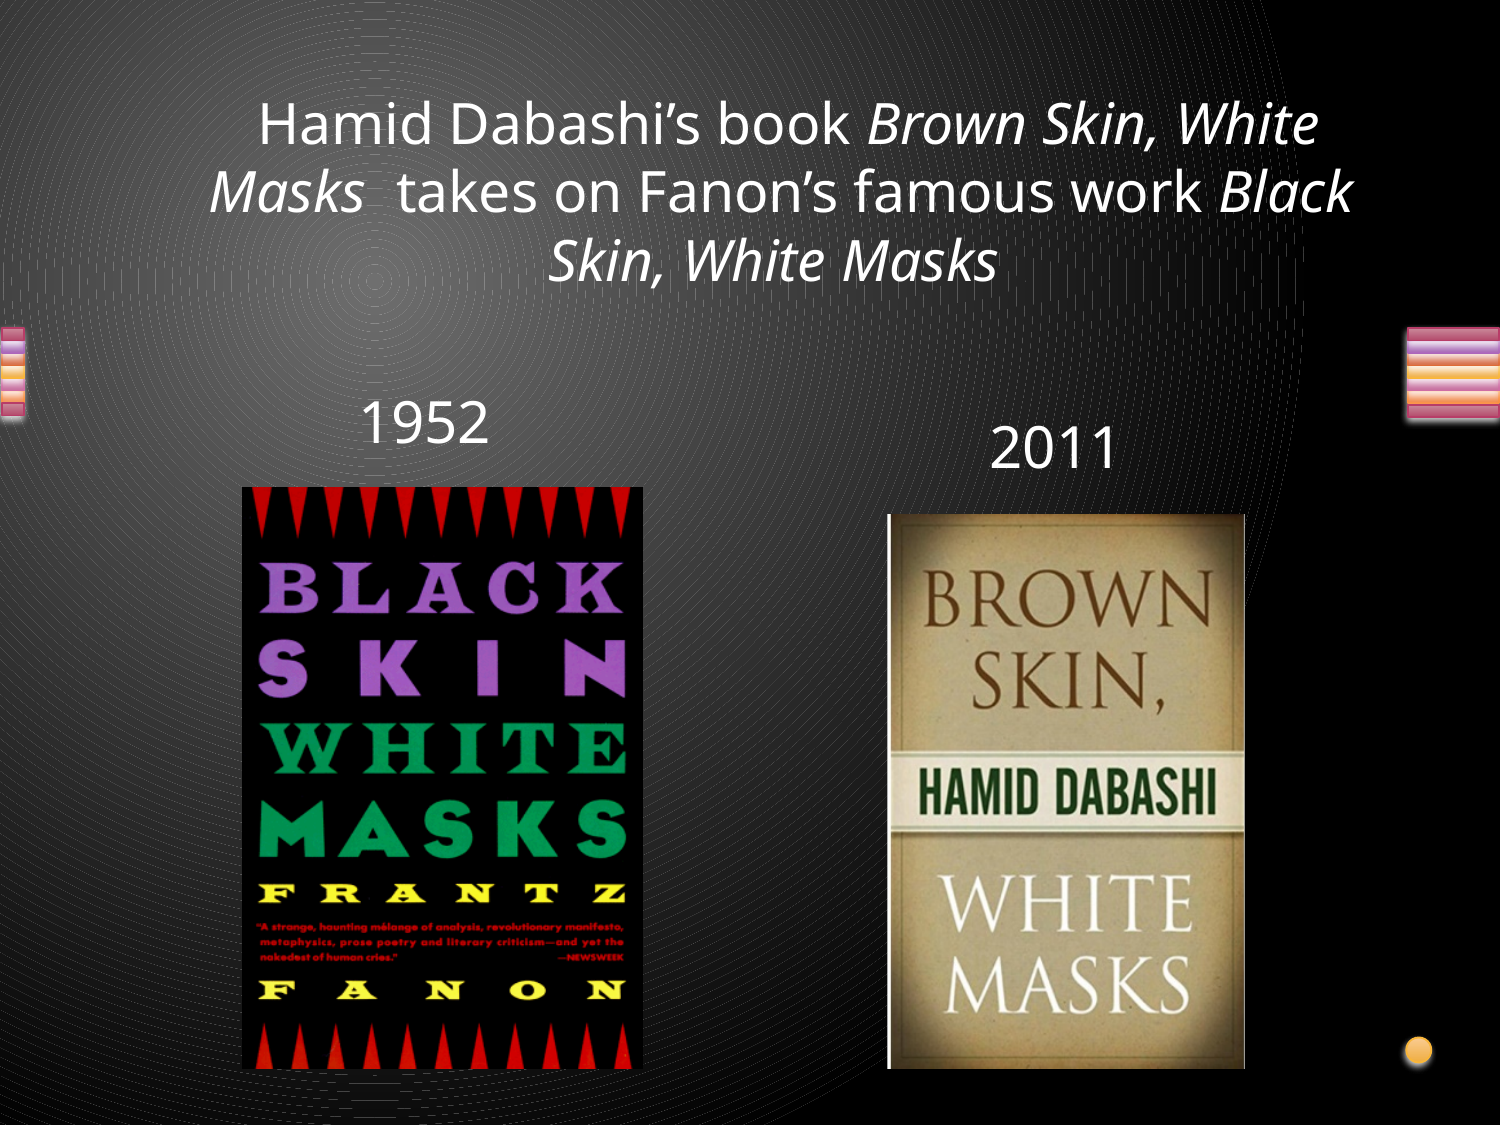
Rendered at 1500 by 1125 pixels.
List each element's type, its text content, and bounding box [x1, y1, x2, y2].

title Hamid Dabashi’s book Brown Skin, White Masks takes on Fanon’s famous work Black Skin, White Masks [150, 75, 1413, 300]
list 2011 [975, 375, 1163, 460]
picture [241, 487, 643, 1069]
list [886, 462, 1245, 1069]
list 1952 [175, 350, 741, 463]
